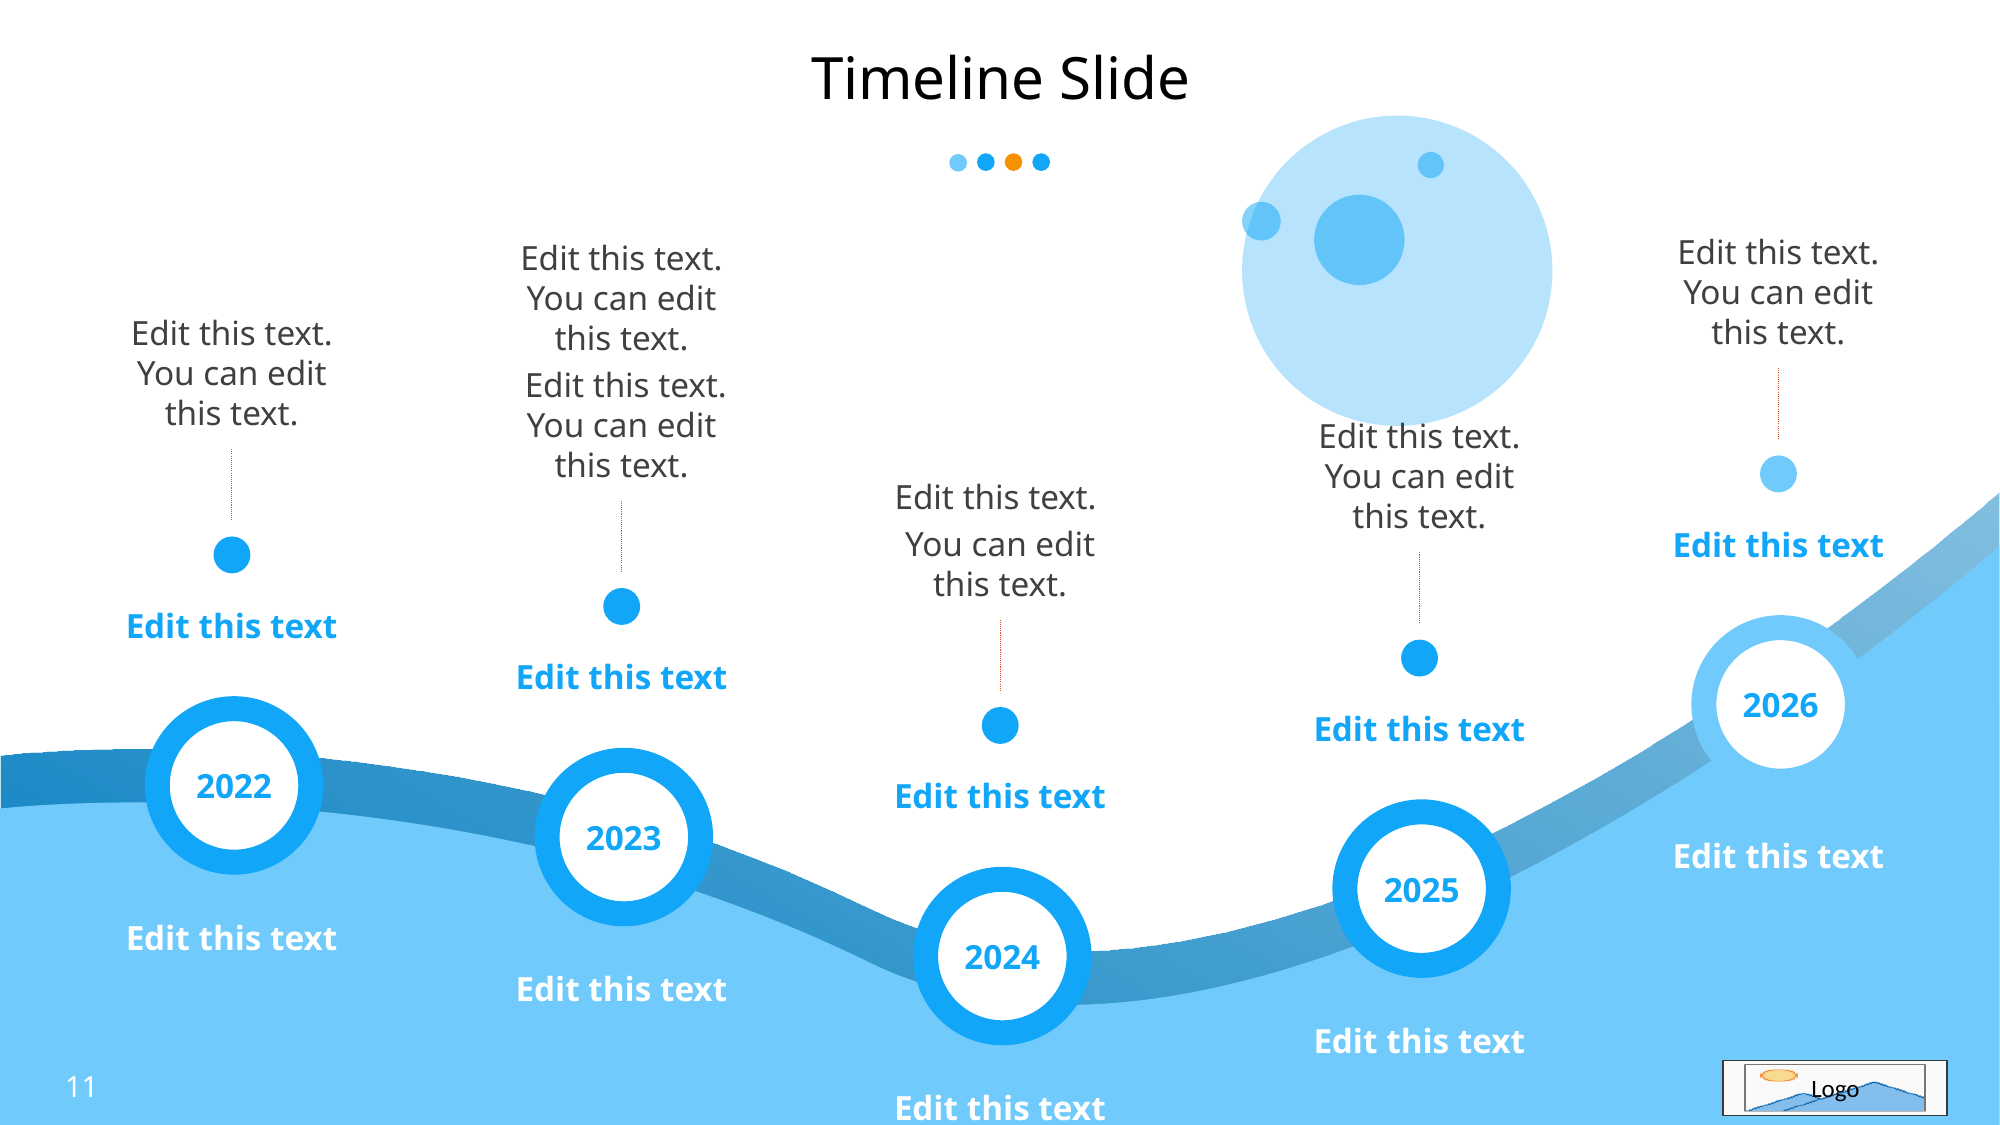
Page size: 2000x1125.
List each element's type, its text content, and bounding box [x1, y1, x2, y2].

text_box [444, 387, 802, 1021]
slide_number 11 [49, 1057, 517, 1118]
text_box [54, 336, 412, 969]
picture [1714, 1057, 1957, 1118]
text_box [1601, 255, 1958, 888]
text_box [1242, 439, 1599, 1073]
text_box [823, 506, 1180, 1125]
title Timeline Slide [44, 33, 1957, 129]
